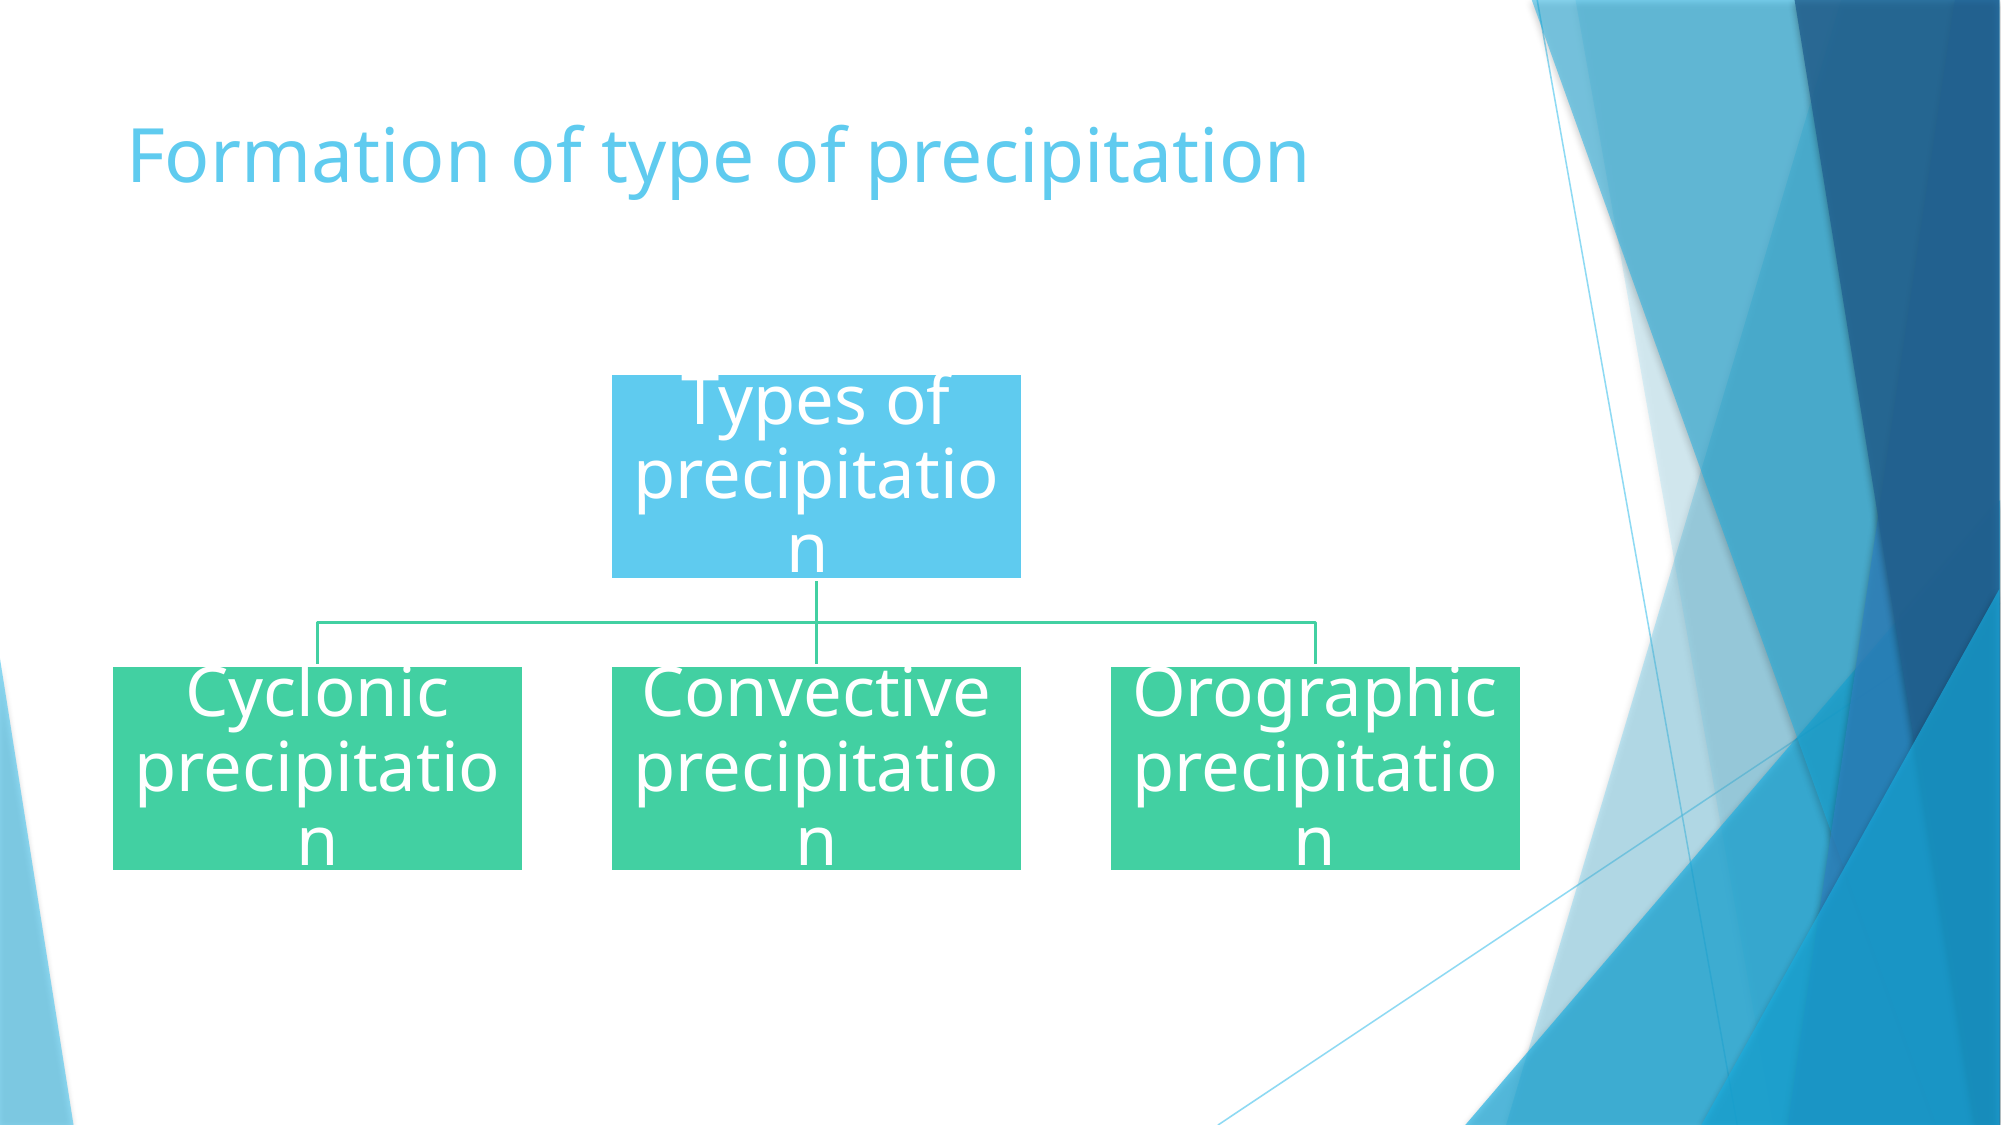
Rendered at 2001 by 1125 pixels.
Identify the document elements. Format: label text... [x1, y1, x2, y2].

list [110, 253, 1522, 992]
title Formation of type of precipitation [111, 99, 1522, 253]
